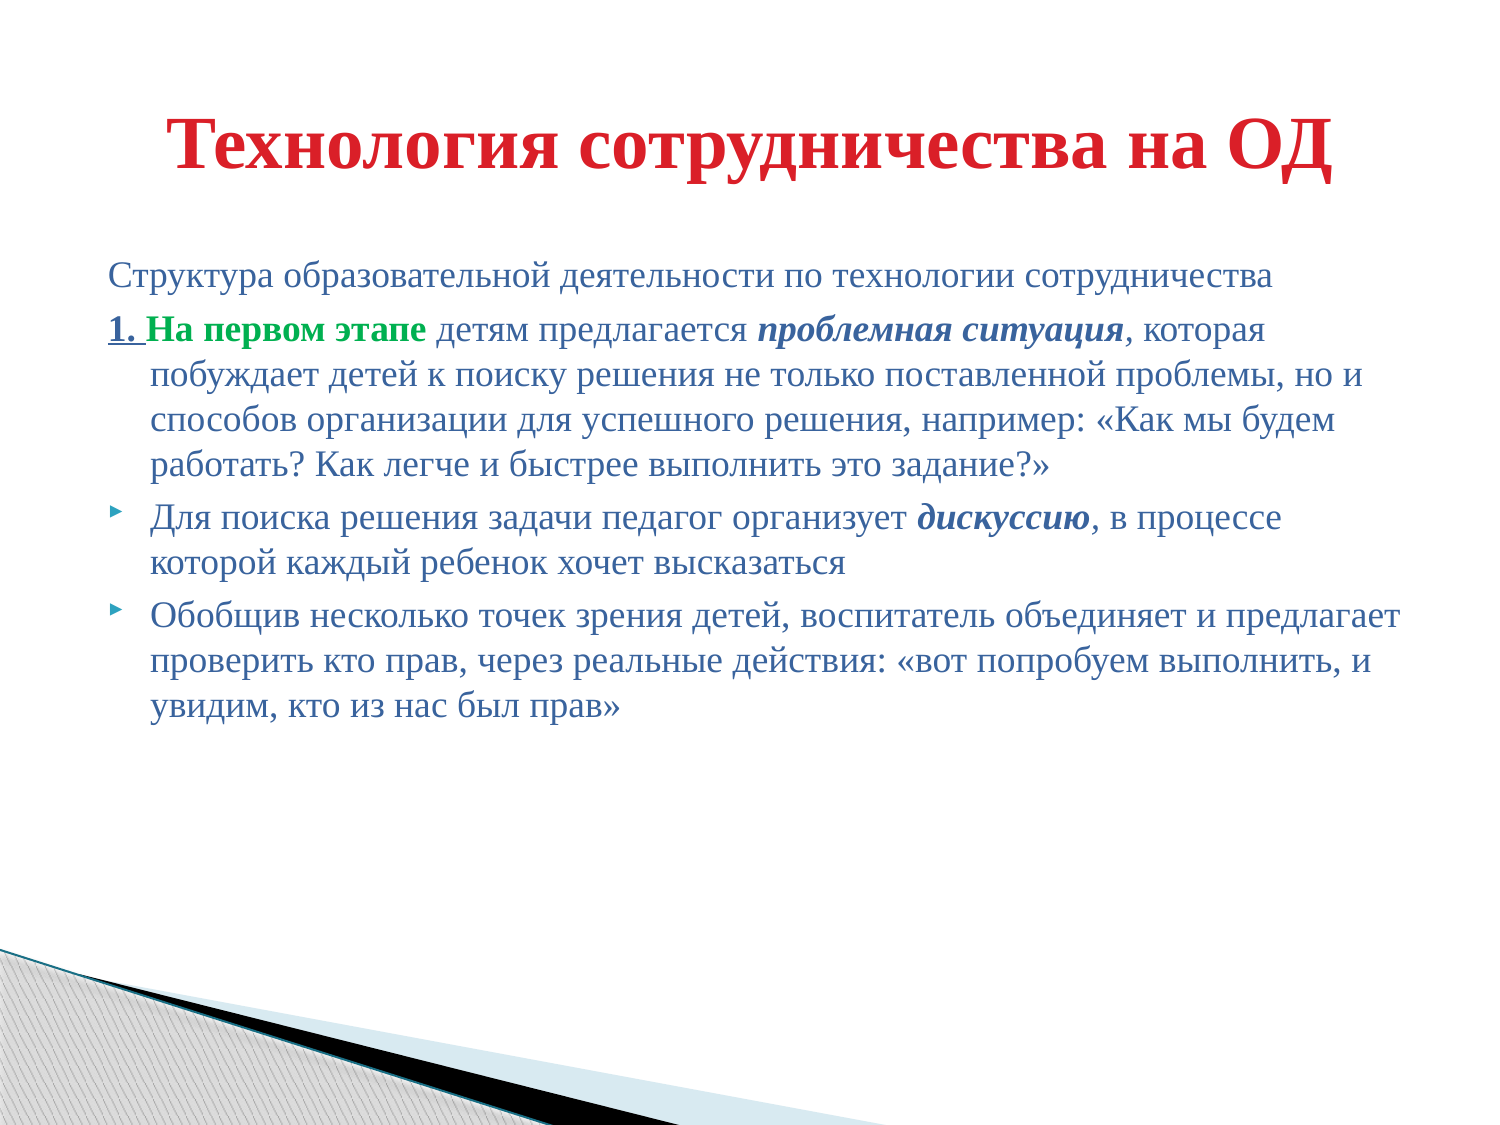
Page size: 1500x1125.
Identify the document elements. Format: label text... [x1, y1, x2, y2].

title Технология сотрудничества на ОД [75, 45, 1425, 233]
list Структура образовательной деятельности по технологии сотрудничества 1. На первом этапе детям предлагается проблемная ситуация, которая побуждает детей к поиску решения не только поставленной проблемы, но и способов организации для успешного решения, например: «Как мы будем работать? Как легче и быстрее выполнить это задание?» Для поиска решения задачи педагог организует дискуссию, в процессе которой каждый ребенок хочет высказаться Обобщив несколько точек зрения детей, воспитатель объединяет и предлагает проверить кто прав, через реальные действия: «вот попробуем выполнить, и увидим, кто из нас был прав» [74, 242, 1426, 986]
